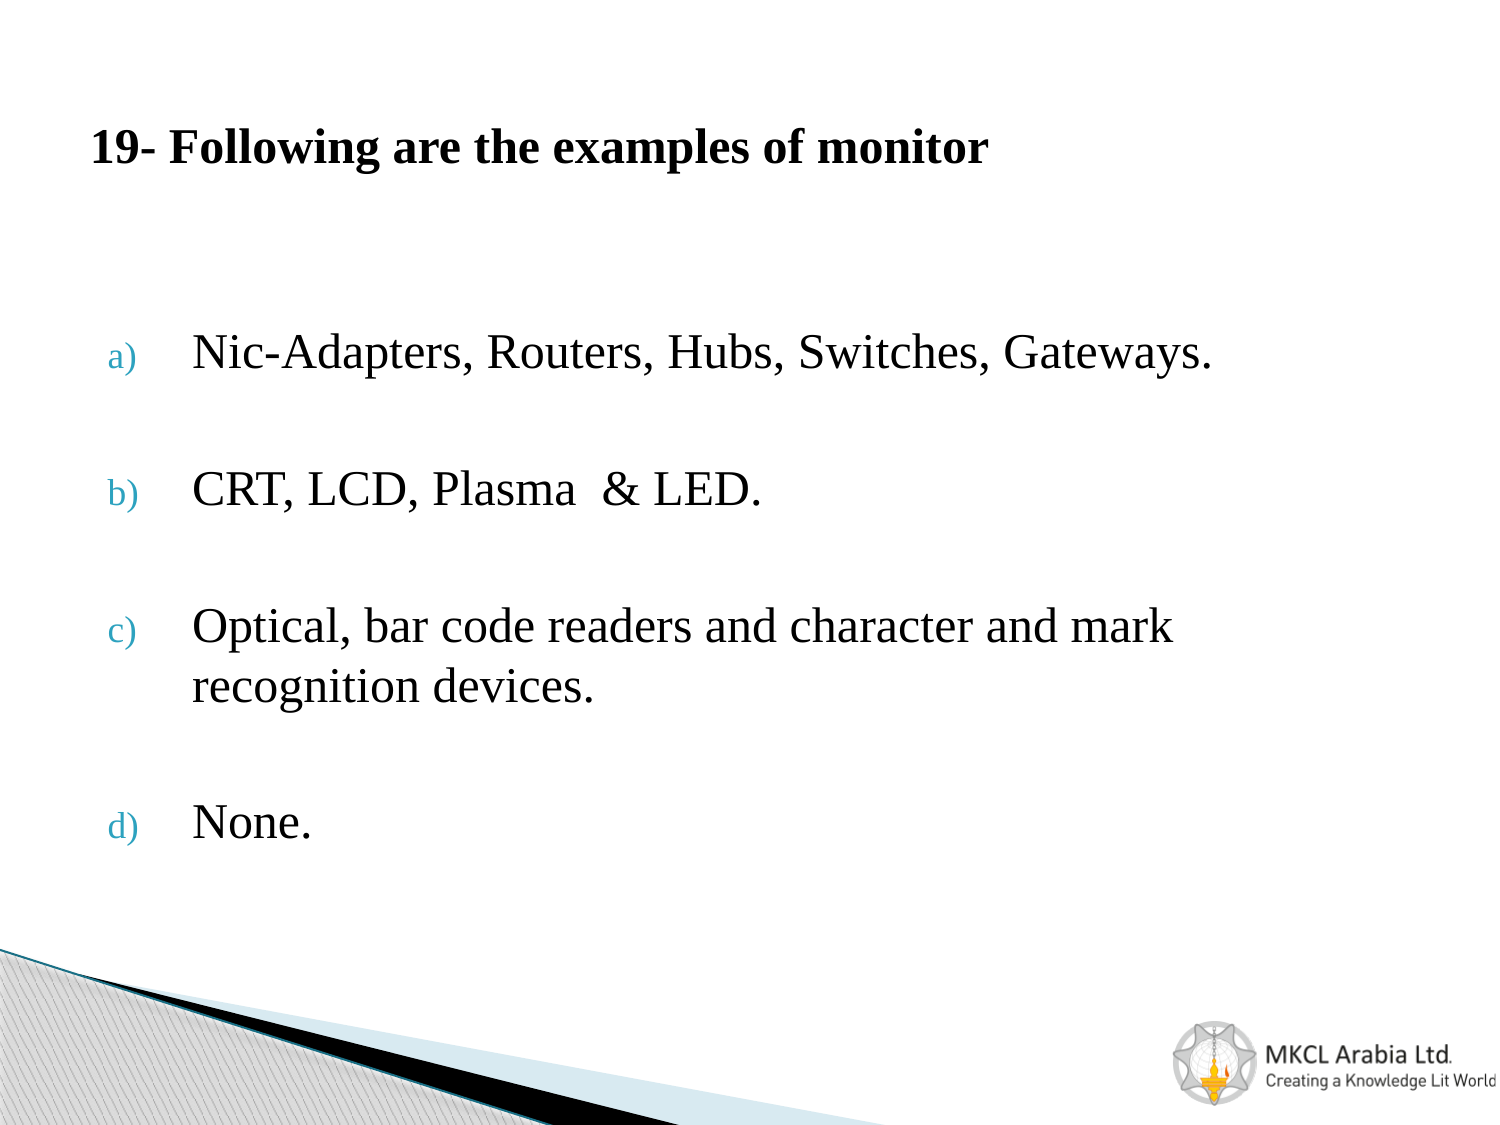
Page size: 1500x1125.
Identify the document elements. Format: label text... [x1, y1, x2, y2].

picture [1172, 1021, 1496, 1106]
list Nic-Adapters, Routers, Hubs, Switches, Gateways. CRT, LCD, Plasma & LED. Optical, bar code readers and character and mark recognition devices. None. [75, 243, 1425, 986]
title 19- Following are the examples of monitor [75, 50, 1425, 238]
